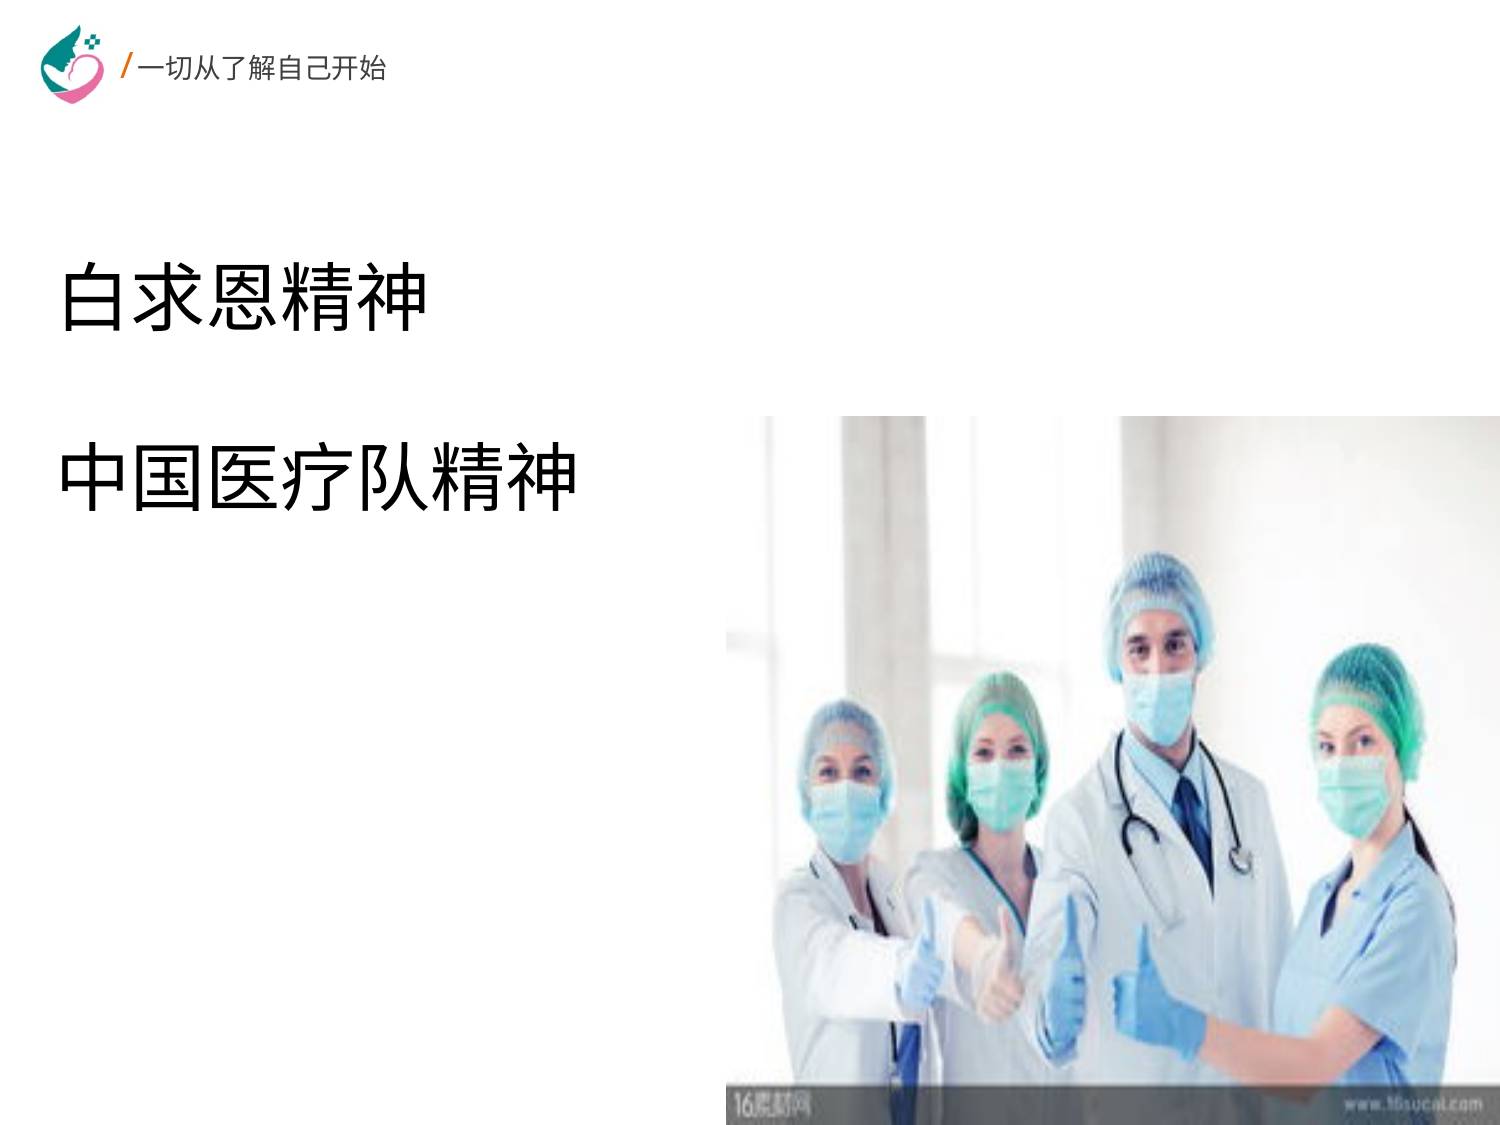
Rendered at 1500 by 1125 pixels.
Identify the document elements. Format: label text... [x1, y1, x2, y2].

title [88, 196, 1425, 385]
picture [35, 23, 111, 106]
picture [726, 416, 1500, 1125]
text_box 白求恩精神 中国医疗队精神 [41, 243, 632, 709]
